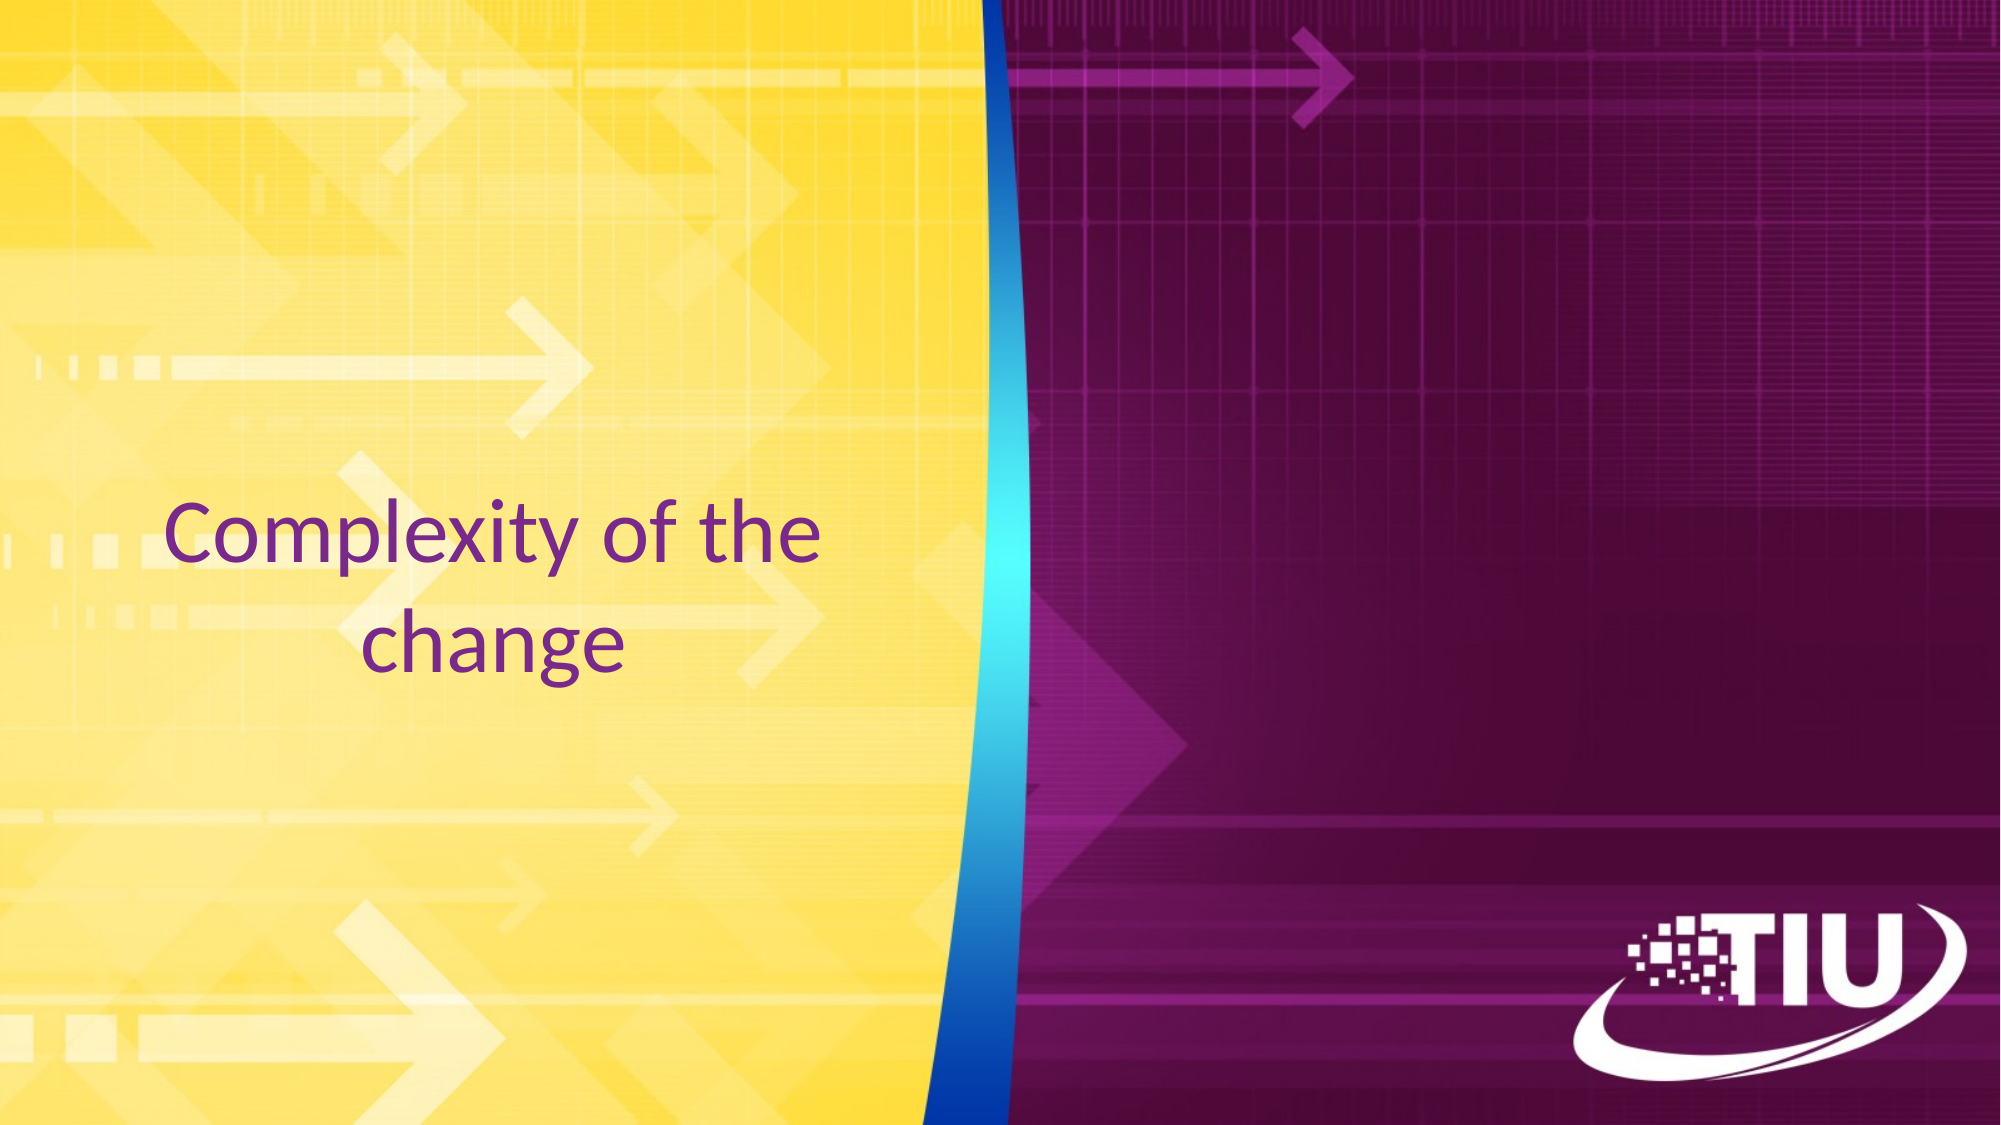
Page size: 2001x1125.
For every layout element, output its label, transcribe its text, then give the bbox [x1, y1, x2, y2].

title Complexity of the change [75, 75, 913, 1088]
picture [0, 0, 2001, 1125]
